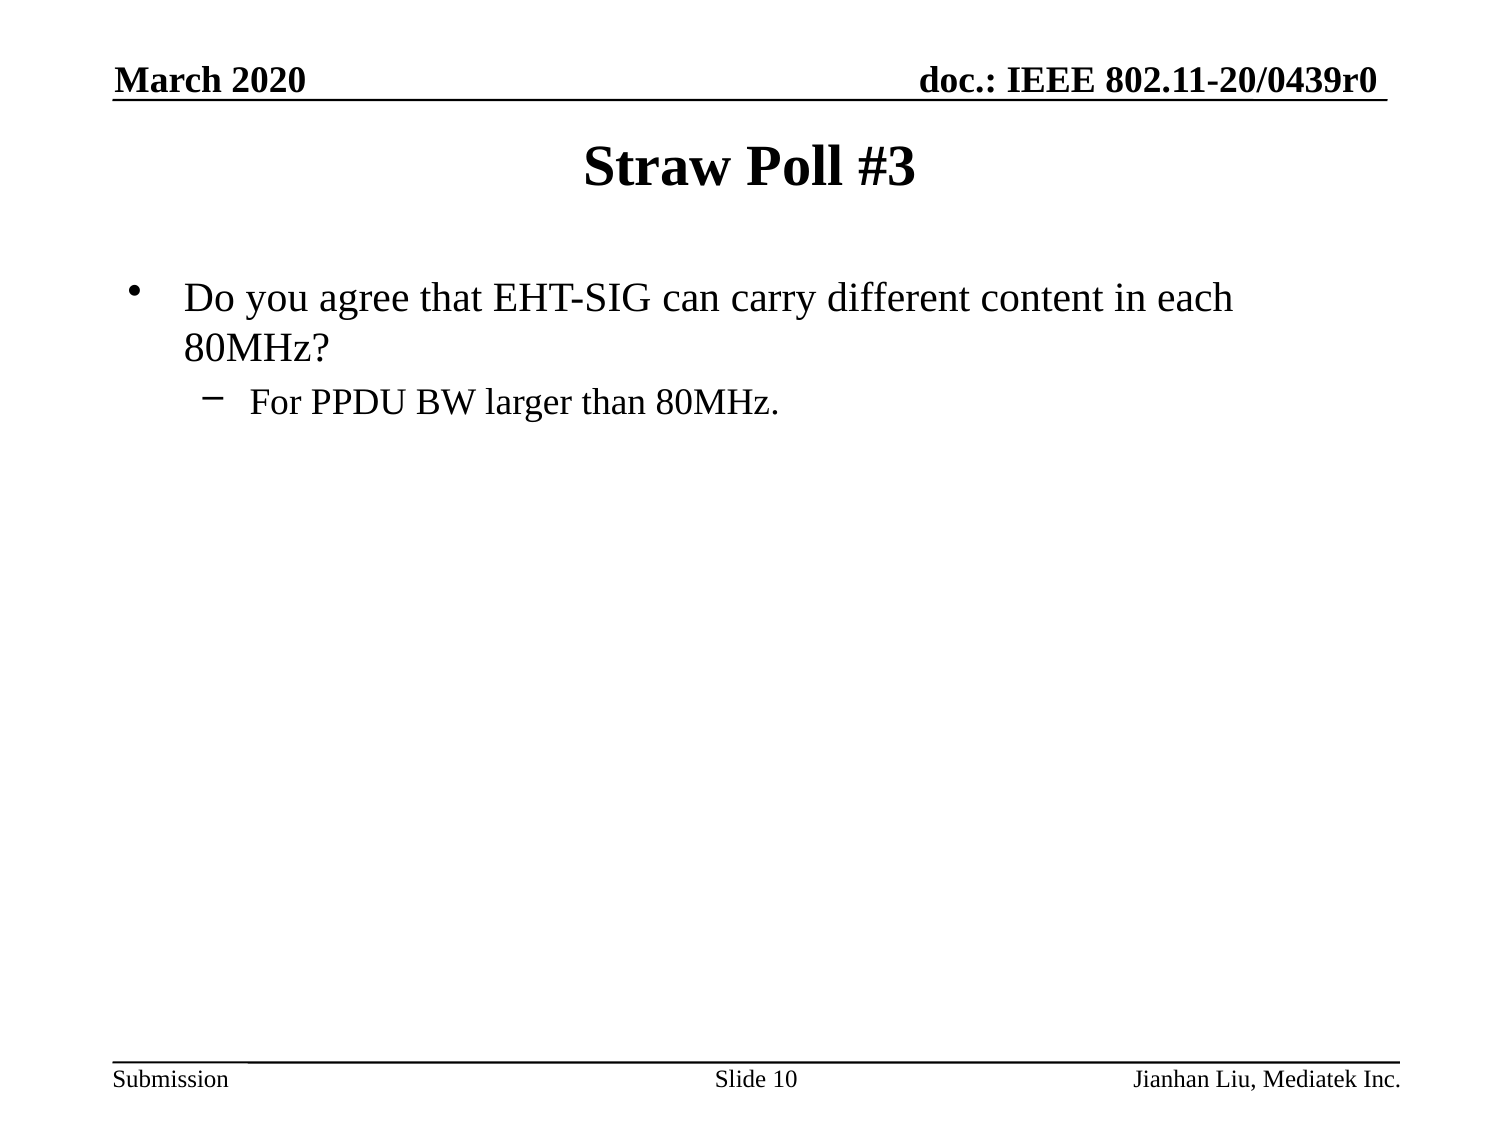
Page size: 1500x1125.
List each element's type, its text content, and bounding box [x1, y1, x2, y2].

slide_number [114, 54, 309, 101]
footer Jianhan Liu, Mediatek Inc. [1129, 1061, 1402, 1093]
list Do you agree that EHT-SIG can carry different content in each 80MHz? For PPDU BW larger than 80MHz. [112, 262, 1388, 1001]
title Straw Poll #3 [112, 112, 1388, 213]
slide_number Slide 10 [712, 1061, 800, 1093]
